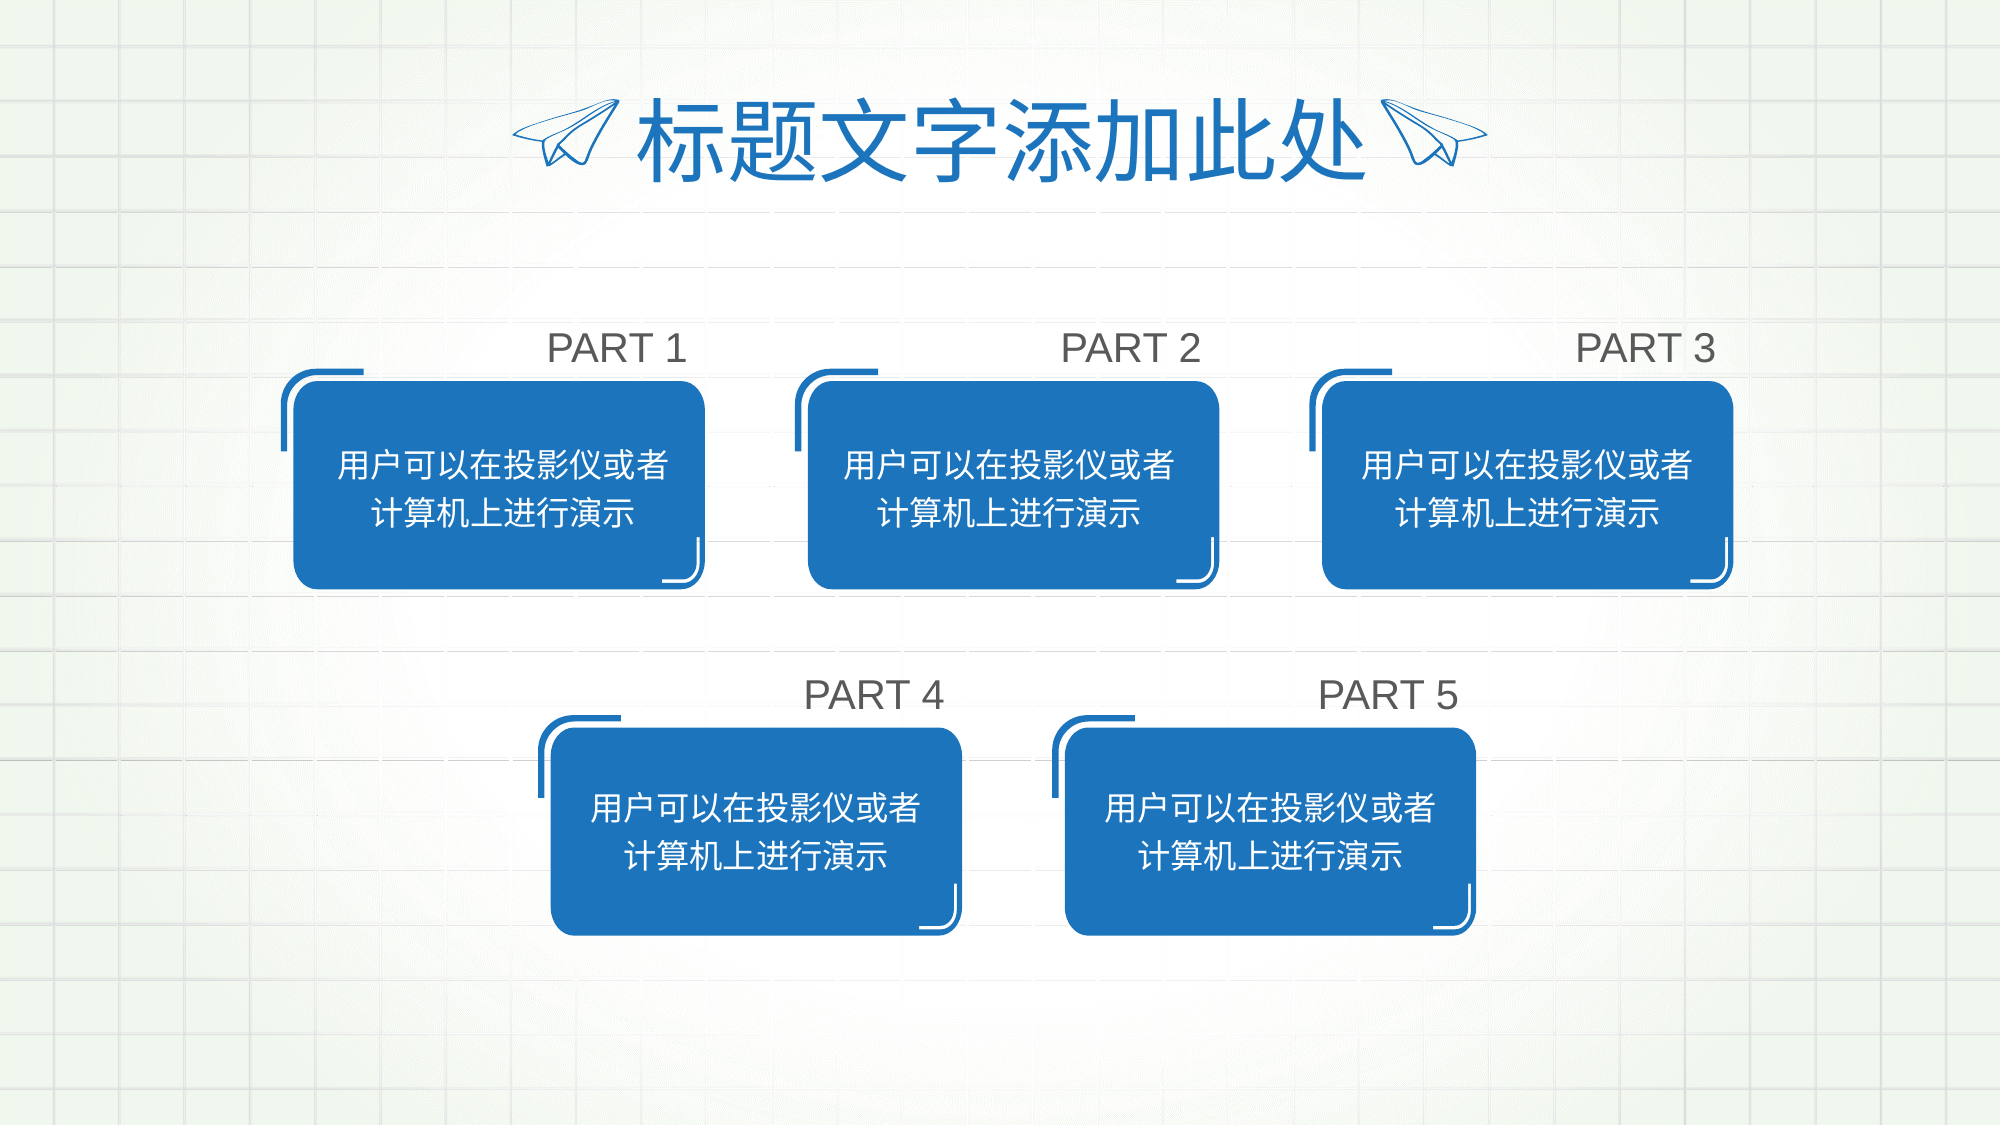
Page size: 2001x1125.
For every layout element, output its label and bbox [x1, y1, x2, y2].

text_box [794, 293, 1220, 590]
text_box [1309, 293, 1734, 590]
text_box [280, 293, 705, 590]
picture [0, 0, 2000, 1125]
text_box [1052, 639, 1477, 936]
text_box [537, 639, 962, 936]
text_box [511, 54, 1489, 196]
